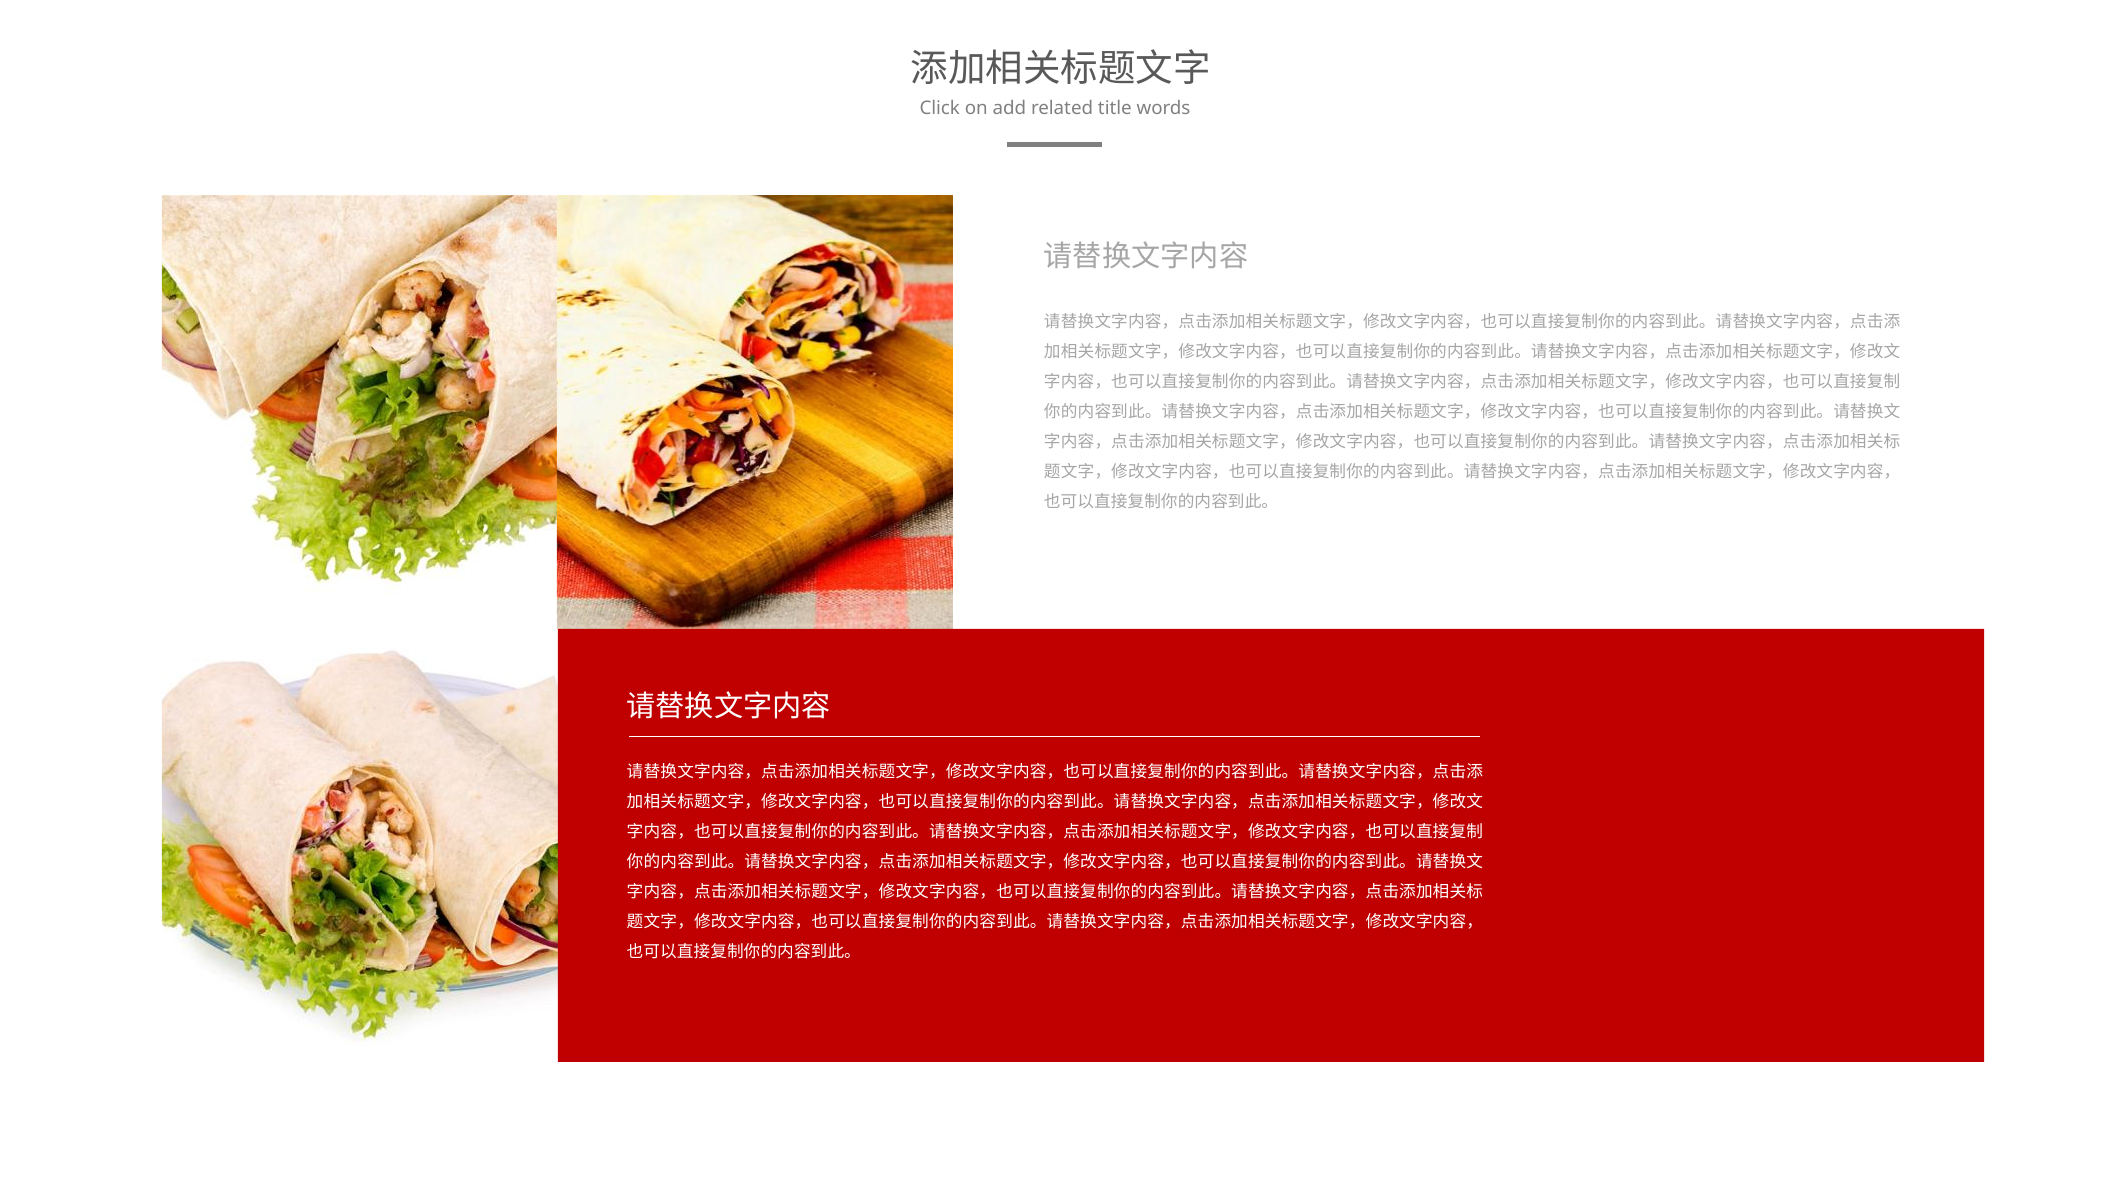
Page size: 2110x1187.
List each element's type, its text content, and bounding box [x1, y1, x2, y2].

text_box 请替换文字内容，点击添加相关标题文字，修改文字内容，也可以直接复制你的内容到此。请替换文字内容，点击添加相关标题文字，修改文字内容，也可以直接复制你的内容到此。请替换文字内容，点击添加相关标题文字，修改文字内容，也可以直接复制你的内容到此。请替换文字内容，点击添加相关标题文字，修改文字内容，也可以直接复制你的内容到此。请替换文字内容，点击添加相关标题文字，修改文字内容，也可以直接复制你的内容到此。请替换文字内容，点击添加相关标题文字，修改文字内容，也可以直接复制你的内容到此。请替换文字内容，点击添加相关标题文字，修改文字内容，也可以直接复制你的内容到此。请替换文字内容，点击添加相关标题文字，修改文字内容，也可以直接复制你的内容到此。 [610, 743, 1500, 987]
text_box 添加相关标题文字 [877, 37, 1245, 95]
text_box [161, 195, 556, 627]
text_box [557, 628, 1985, 1062]
text_box [161, 627, 557, 1062]
text_box 请替换文字内容 [1027, 229, 1333, 289]
text_box 请替换文字内容，点击添加相关标题文字，修改文字内容，也可以直接复制你的内容到此。请替换文字内容，点击添加相关标题文字，修改文字内容，也可以直接复制你的内容到此。请替换文字内容，点击添加相关标题文字，修改文字内容，也可以直接复制你的内容到此。请替换文字内容，点击添加相关标题文字，修改文字内容，也可以直接复制你的内容到此。请替换文字内容，点击添加相关标题文字，修改文字内容，也可以直接复制你的内容到此。请替换文字内容，点击添加相关标题文字，修改文字内容，也可以直接复制你的内容到此。请替换文字内容，点击添加相关标题文字，修改文字内容，也可以直接复制你的内容到此。请替换文字内容，点击添加相关标题文字，修改文字内容，也可以直接复制你的内容到此。 [1028, 293, 1917, 537]
text_box 请替换文字内容 [610, 679, 916, 739]
text_box [556, 195, 954, 630]
text_box Click on add related title words [877, 89, 1232, 124]
